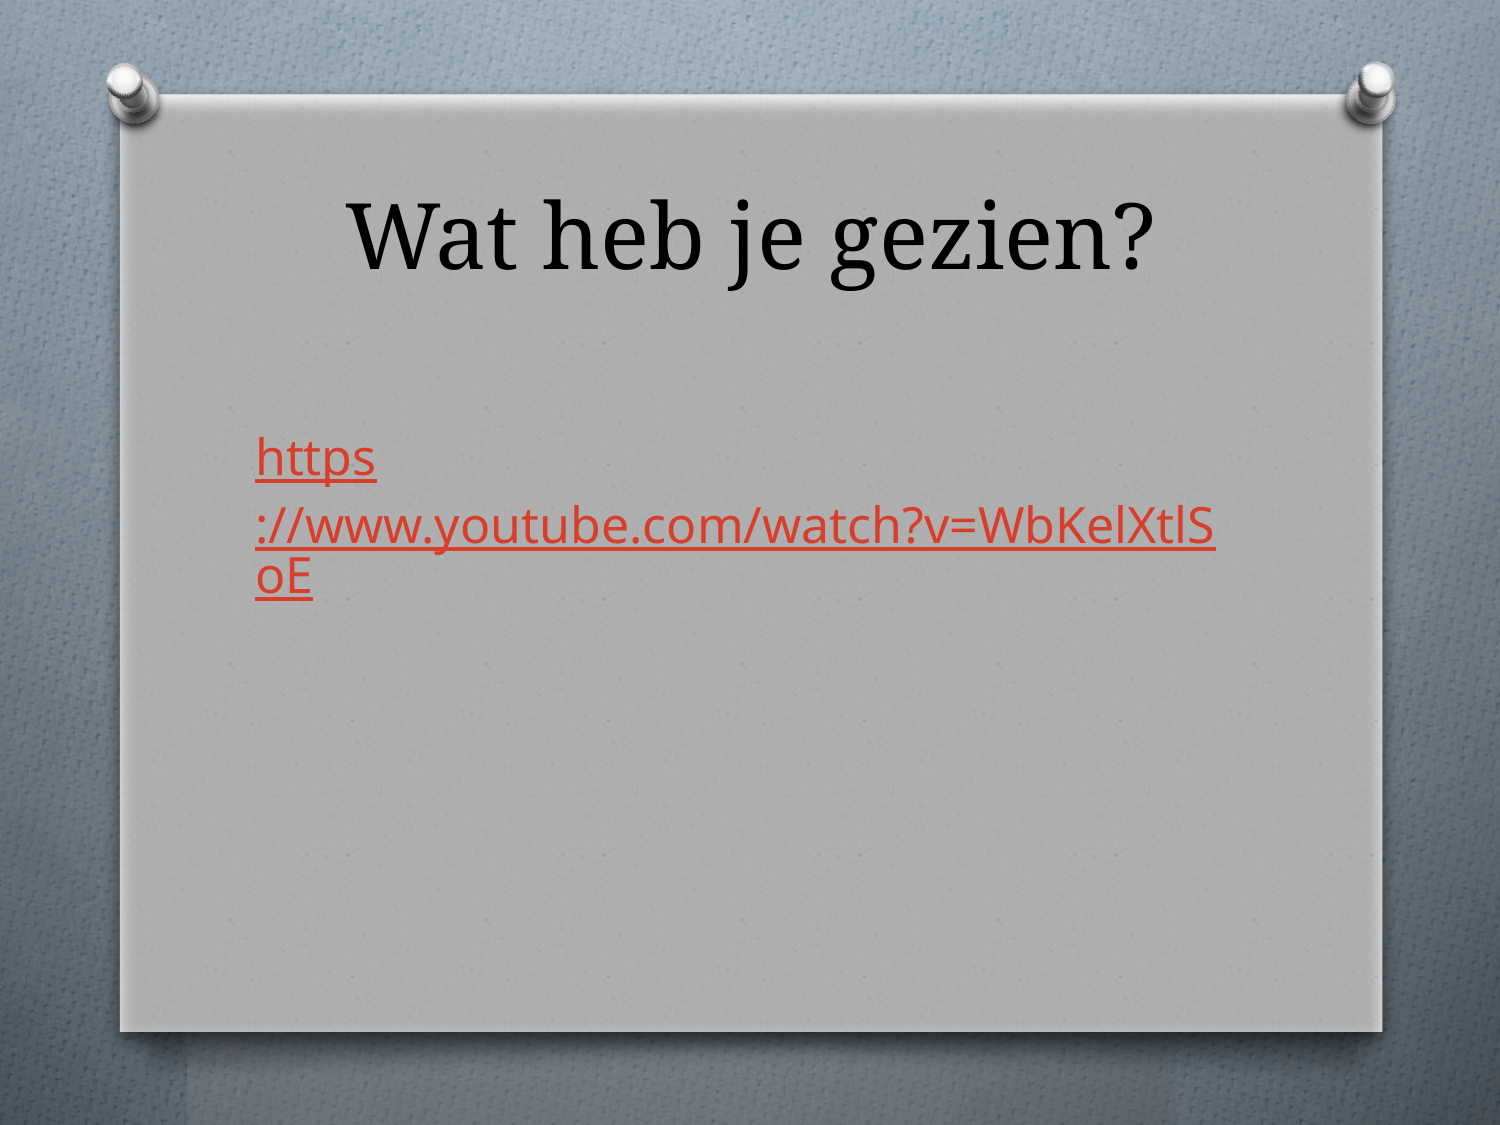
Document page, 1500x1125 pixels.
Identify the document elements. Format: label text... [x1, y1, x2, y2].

picture [75, 29, 198, 153]
title Wat heb je gezien? [179, 134, 1323, 332]
picture [1317, 35, 1439, 156]
list https://www.youtube.com/watch?v=WbKelXtlSoE [240, 347, 1257, 939]
